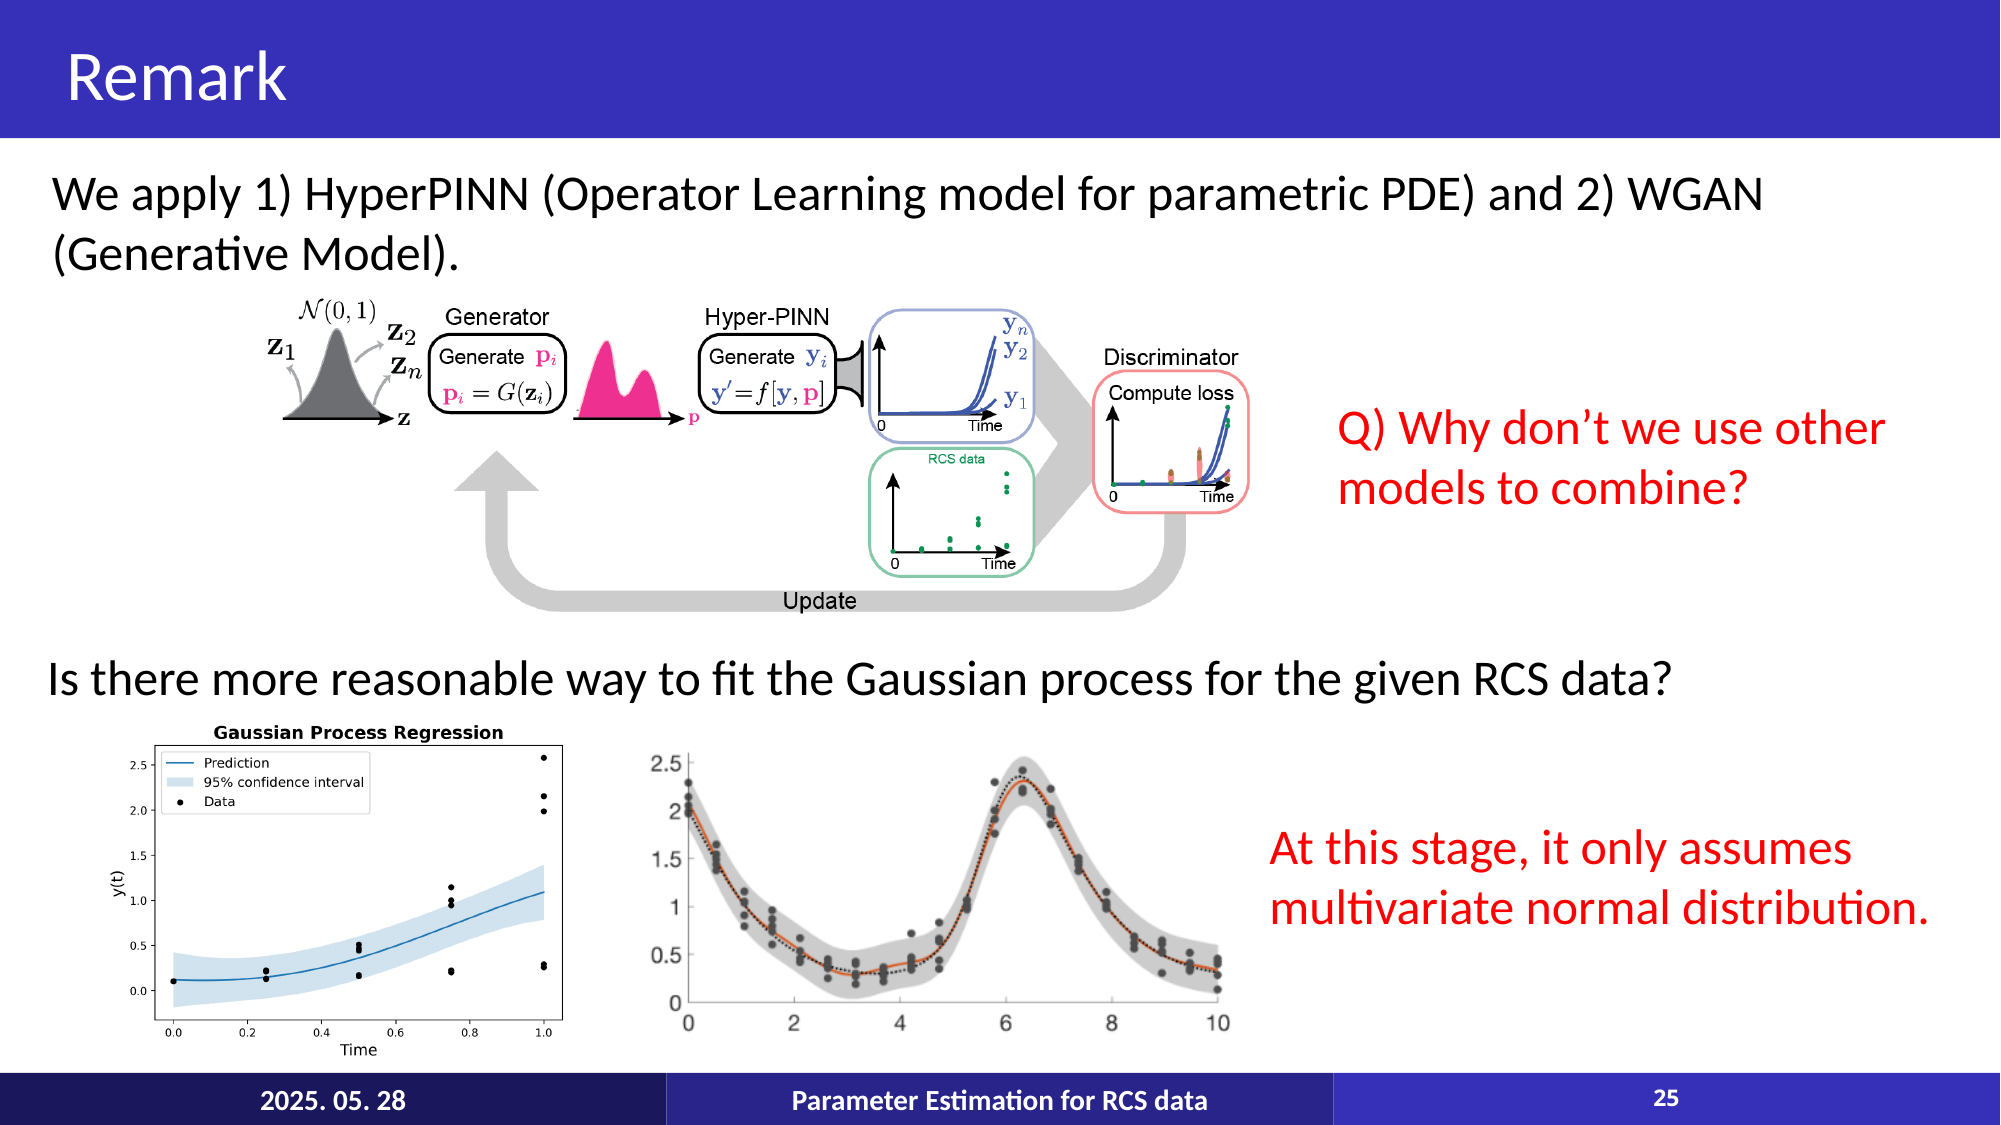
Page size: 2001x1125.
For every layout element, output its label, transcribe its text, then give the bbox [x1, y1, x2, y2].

text_box We apply 1) HyperPINN (Operator Learning model for parametric PDE) and 2) WGAN (Generative Model). [37, 152, 1935, 288]
text_box Q) Why don’t we use other models to combine? [1322, 386, 1910, 522]
picture [647, 740, 1250, 1043]
picture [267, 298, 1250, 616]
title Remark [51, 31, 1949, 124]
text_box At this stage, it only assumes multivariate normal distribution. [1254, 806, 1946, 942]
text_box Is there more reasonable way to fit the Gaussian process for the given RCS data? [32, 637, 1930, 713]
picture [102, 717, 570, 1066]
